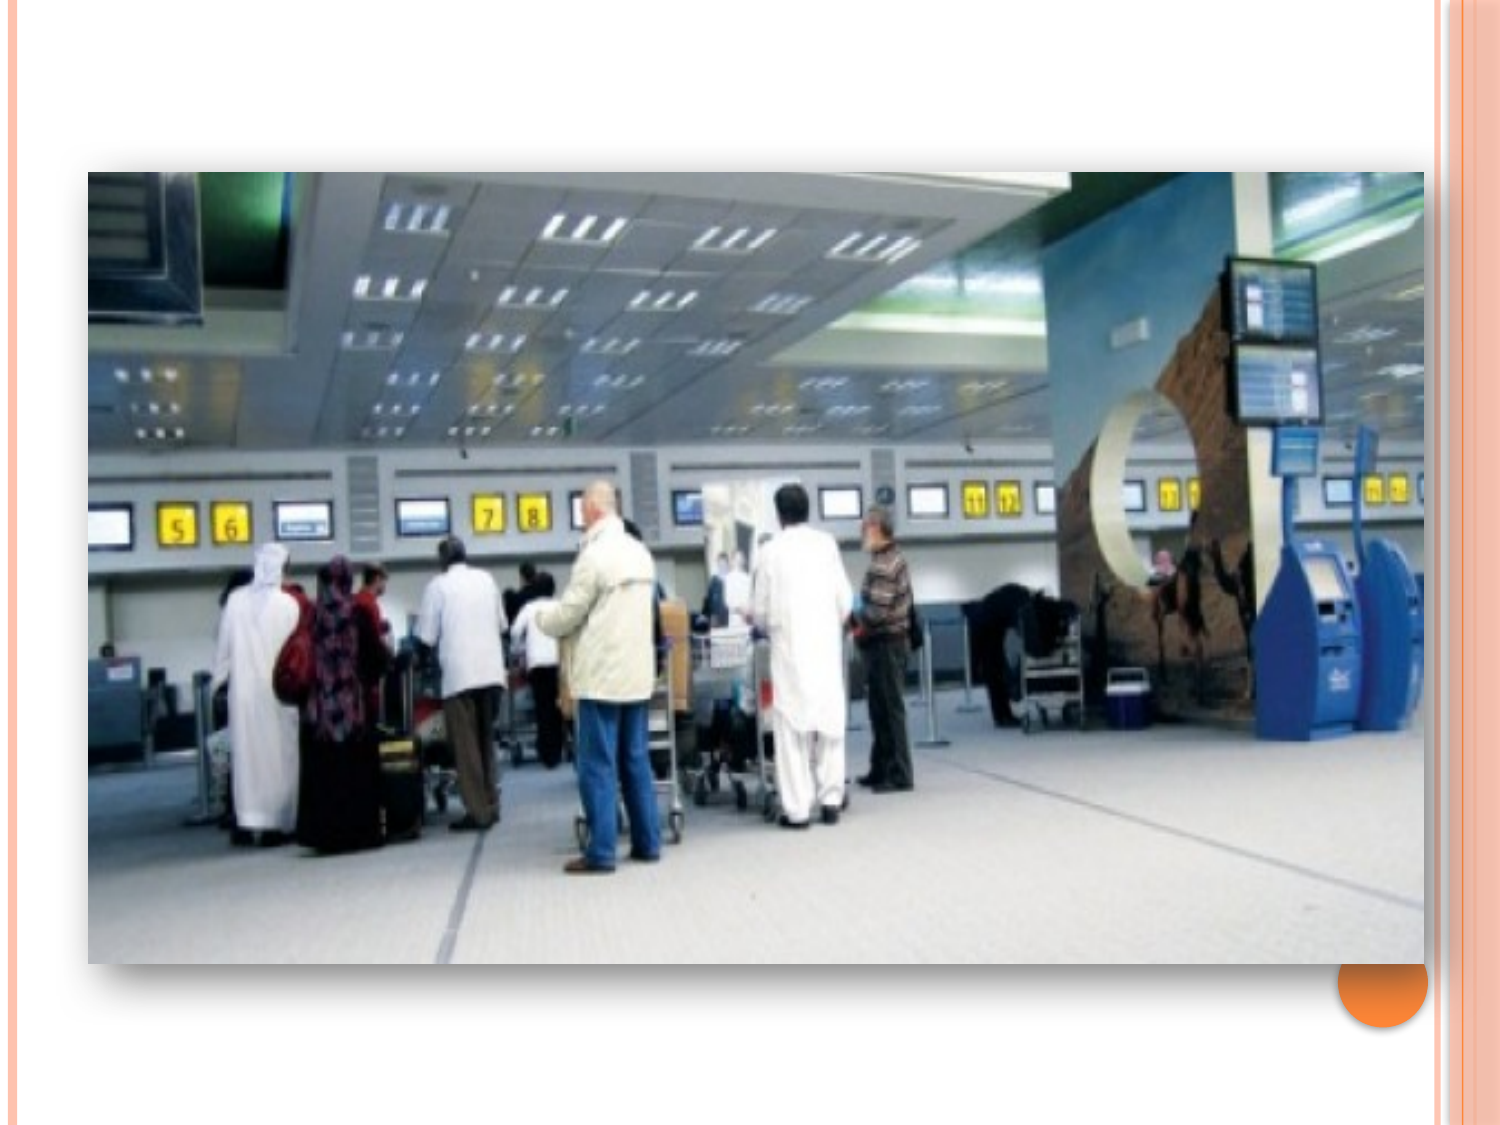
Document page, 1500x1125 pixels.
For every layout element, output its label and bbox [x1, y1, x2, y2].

list [87, 172, 1424, 965]
